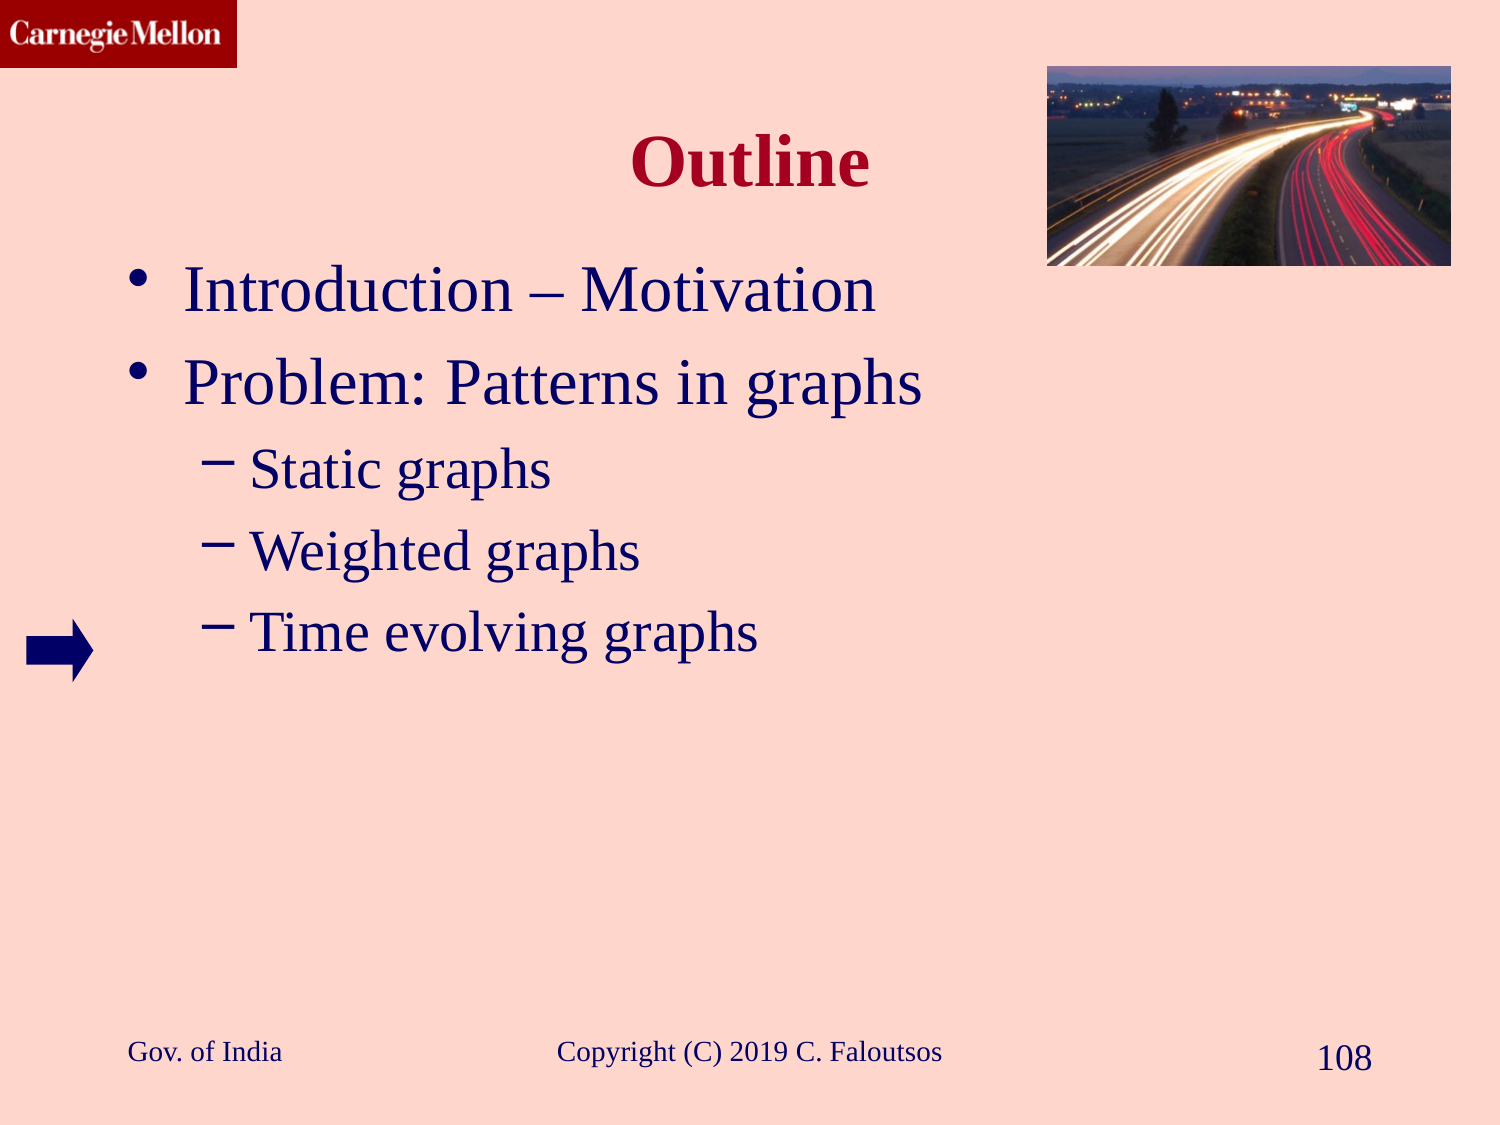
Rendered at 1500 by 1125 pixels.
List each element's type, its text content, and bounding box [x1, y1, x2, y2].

picture [0, 0, 237, 68]
list Introduction – Motivation Problem: Patterns in graphs Static graphs Weighted graphs Time evolving graphs [112, 237, 1388, 1001]
picture [1047, 66, 1451, 266]
footer Copyright (C) 2019 C. Faloutsos [512, 1024, 988, 1101]
slide_number 108 [1074, 1024, 1388, 1101]
title Outline [112, 99, 1042, 213]
slide_number Gov. of India [112, 1024, 426, 1101]
text_box [28, 626, 91, 675]
